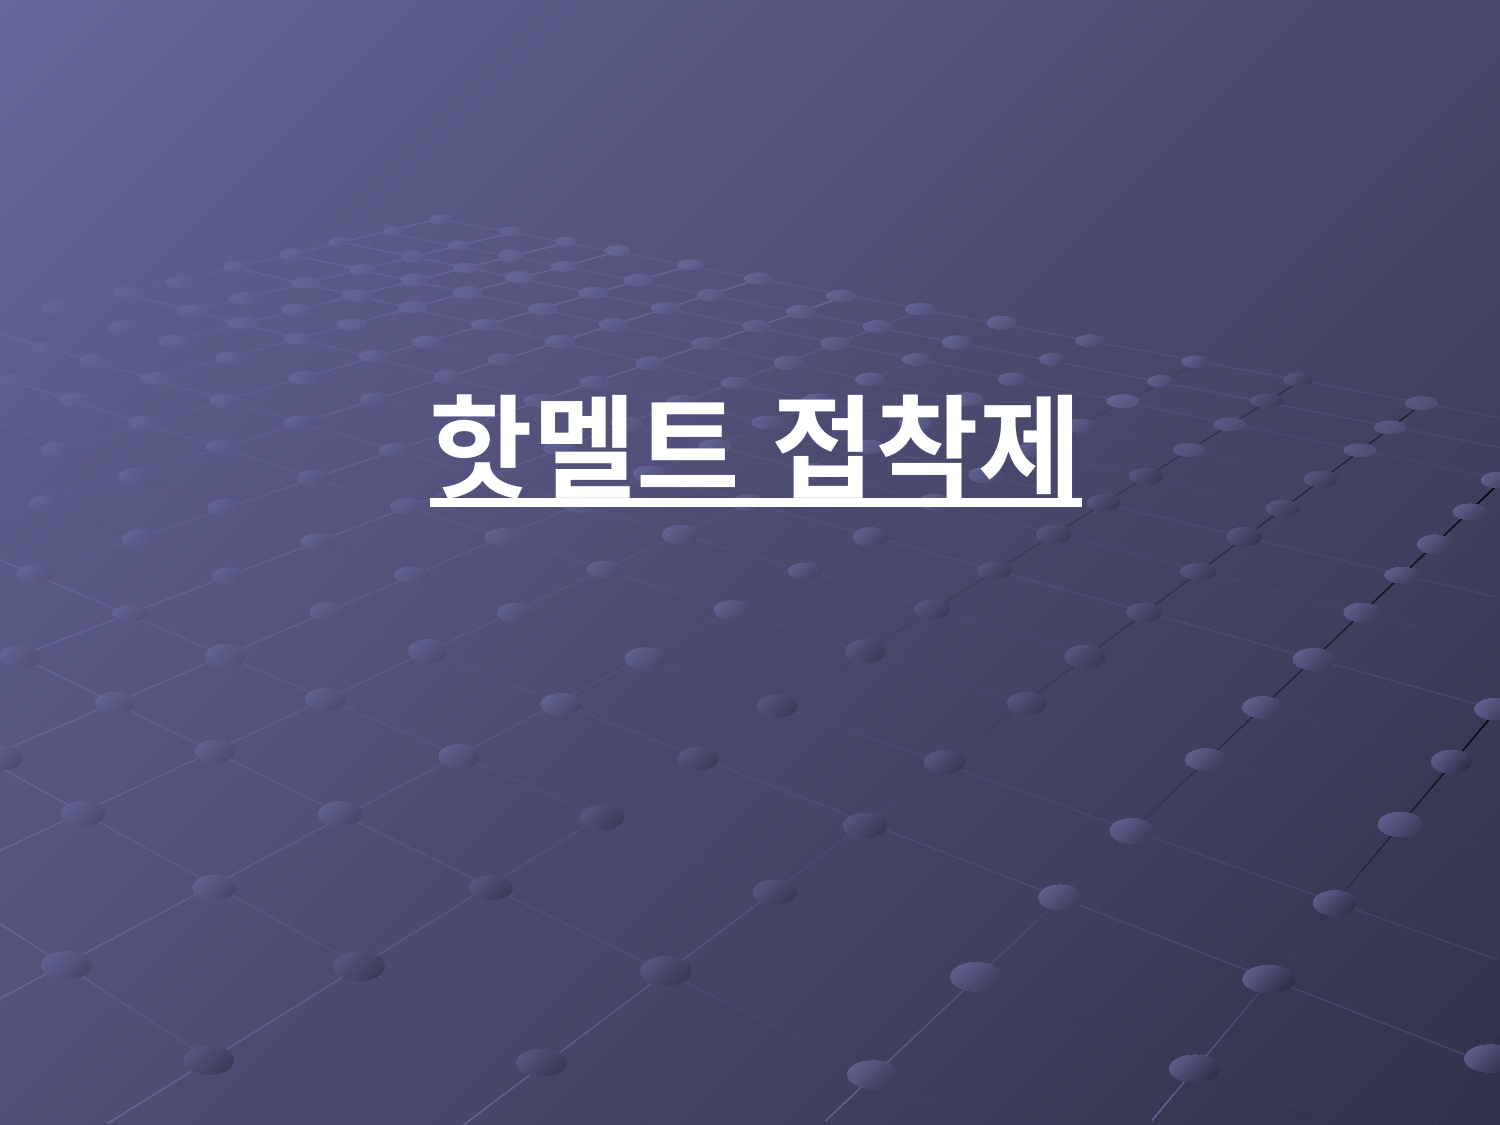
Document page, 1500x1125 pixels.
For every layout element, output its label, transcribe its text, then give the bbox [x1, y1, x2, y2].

title 핫멜트 접착제 [112, 302, 1400, 588]
